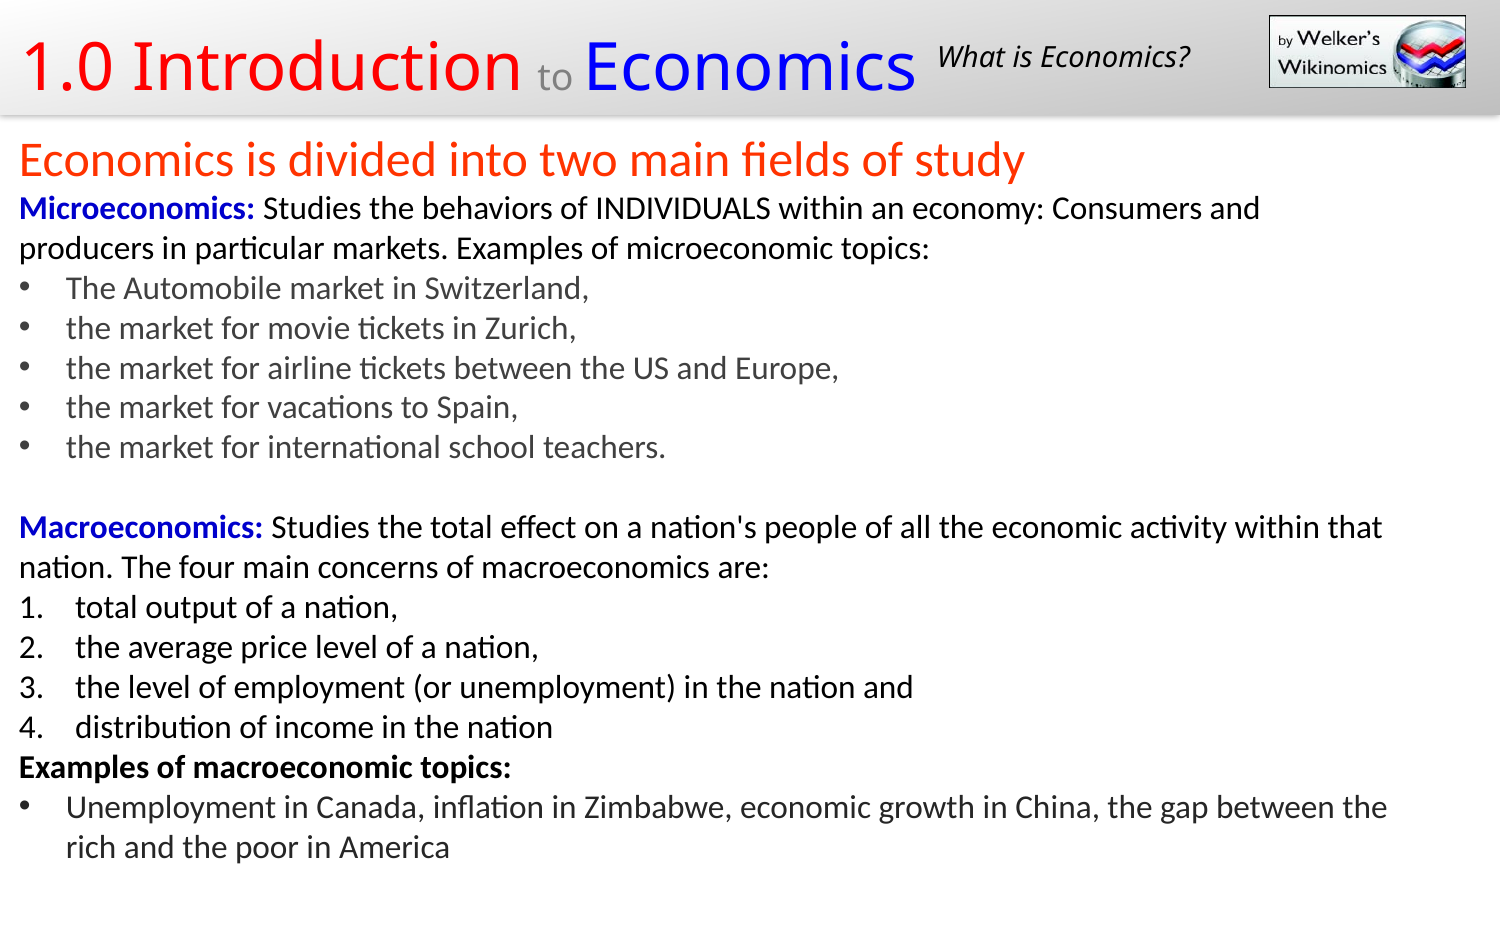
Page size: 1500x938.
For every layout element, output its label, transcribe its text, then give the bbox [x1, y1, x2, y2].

text_box Economics is divided into two main fields of study Microeconomics: Studies the behaviors of INDIVIDUALS within an economy: Consumers and producers in particular markets. Examples of microeconomic topics: The Automobile market in Switzerland, the market for movie tickets in Zurich, the market for airline tickets between the US and Europe, the market for vacations to Spain, the market for international school teachers. Macroeconomics: Studies the total effect on a nation's people of all the economic activity within that nation. The four main concerns of macroeconomics are: total output of a nation, the average price level of a nation, the level of employment (or unemployment) in the nation and distribution of income in the nation Examples of macroeconomic topics: Unemployment in Canada, inflation in Zimbabwe, economic growth in China, the gap between the rich and the poor in America [4, 118, 1413, 938]
picture [1269, 15, 1466, 88]
text_box What is Economics? [827, 31, 1300, 81]
